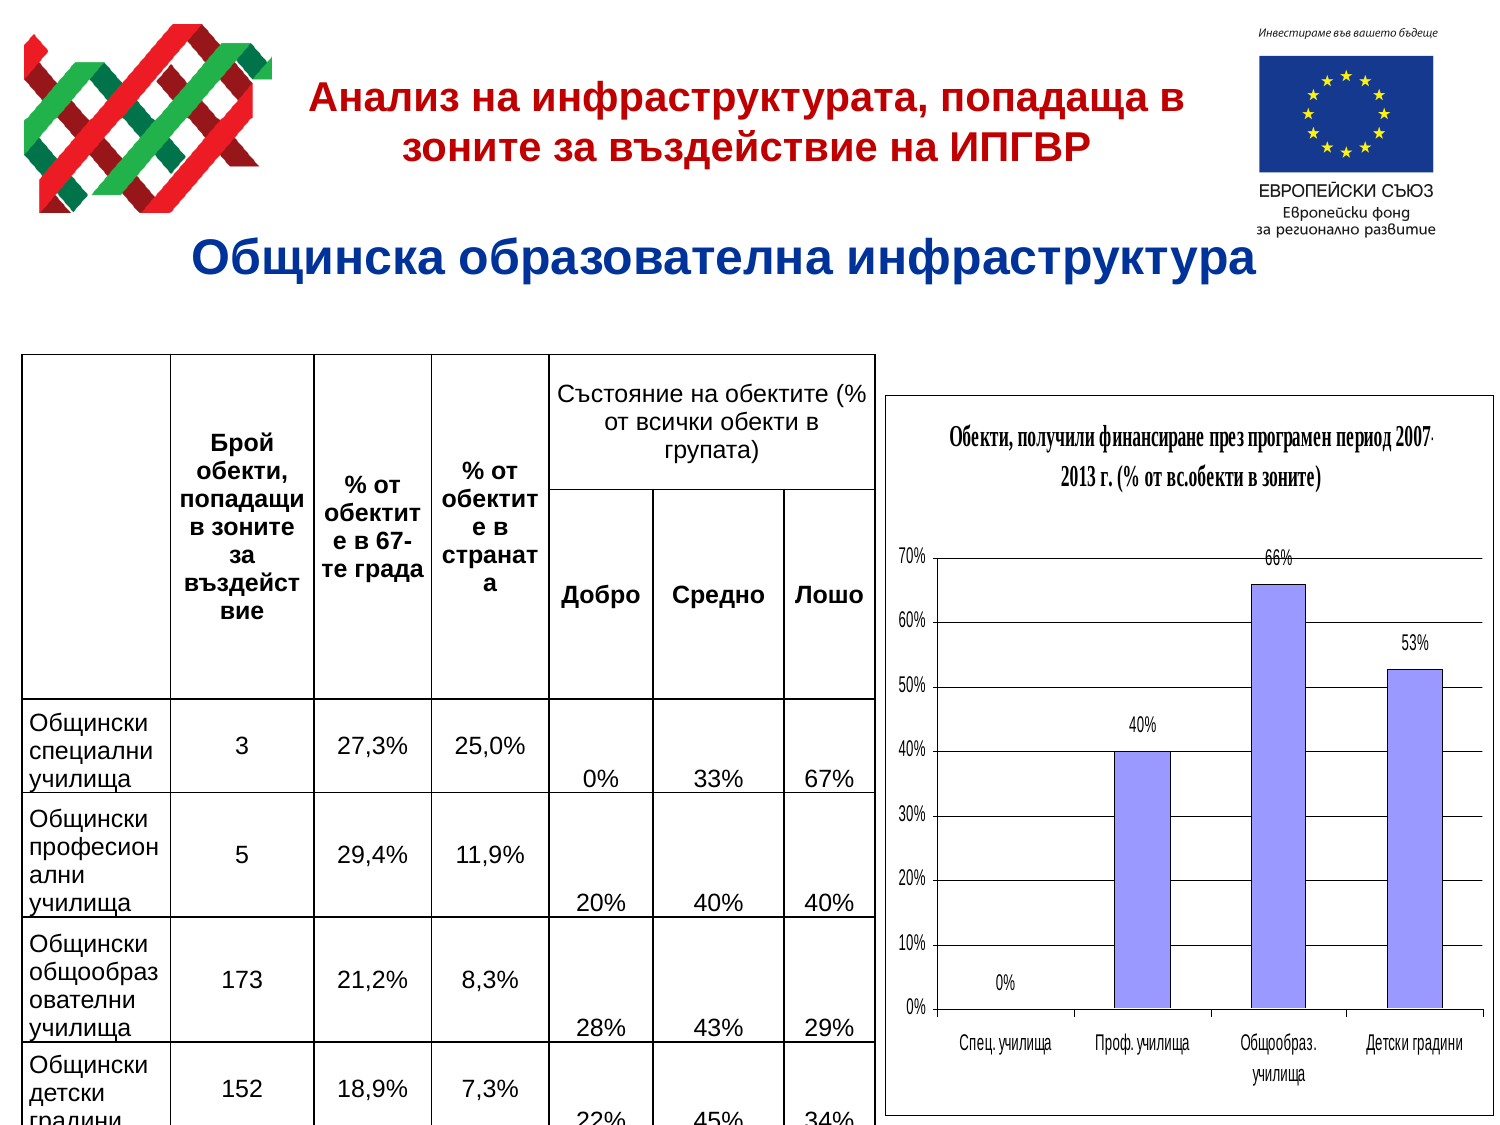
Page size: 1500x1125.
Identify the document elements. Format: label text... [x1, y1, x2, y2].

table_cell 29,4% [315, 793, 431, 916]
table_cell 11,9% [432, 793, 548, 916]
table_cell 173 [171, 918, 313, 1041]
picture [24, 24, 272, 213]
table_cell 22% [550, 1043, 652, 1125]
table_cell 27,3% [315, 700, 431, 792]
table_cell 5 [171, 793, 313, 916]
table_cell 40% [785, 793, 874, 916]
table_cell 67% [785, 700, 874, 792]
table_cell Общински специални училища [23, 700, 170, 792]
table_cell 20% [550, 793, 652, 916]
table_cell 3 [171, 700, 313, 792]
table_cell 21,2% [315, 918, 431, 1041]
text_box Общинска образователна инфраструктура [176, 217, 1272, 293]
title Анализ на инфраструктурата, попадаща в зоните за въздействие на ИПГВР [273, 25, 1223, 214]
table_header Състояние на обектите (% от всички обекти в групата) [550, 355, 874, 489]
table_cell Добро [550, 490, 652, 698]
table_cell Общински детски градини [23, 1043, 170, 1125]
picture [879, 385, 1500, 1125]
table_cell 28% [550, 918, 652, 1041]
table_cell 18,9% [315, 1043, 431, 1125]
picture [1257, 27, 1438, 238]
table_header % от обектите в 67-те града [315, 355, 431, 698]
table_cell 33% [654, 700, 783, 792]
table_header Брой обекти, попадащи в зоните за въздействие [171, 355, 313, 698]
table_cell 45% [654, 1043, 783, 1125]
table_cell 7,3% [432, 1043, 548, 1125]
table_cell 25,0% [432, 700, 548, 792]
table_cell 34% [785, 1043, 874, 1125]
table_header % от обектите в страната [432, 355, 548, 698]
table_cell Средно [654, 490, 783, 698]
table_cell 0% [550, 700, 652, 792]
table_cell Общински професионални училища [23, 793, 170, 916]
table_cell 43% [654, 918, 783, 1041]
table_cell 29% [785, 918, 874, 1041]
table_header [23, 355, 170, 698]
table_cell 40% [654, 793, 783, 916]
table_cell Лошо [785, 490, 874, 698]
table_cell Общински общообразователни училища [23, 918, 170, 1041]
table_cell 152 [171, 1043, 313, 1125]
table_cell 8,3% [432, 918, 548, 1041]
